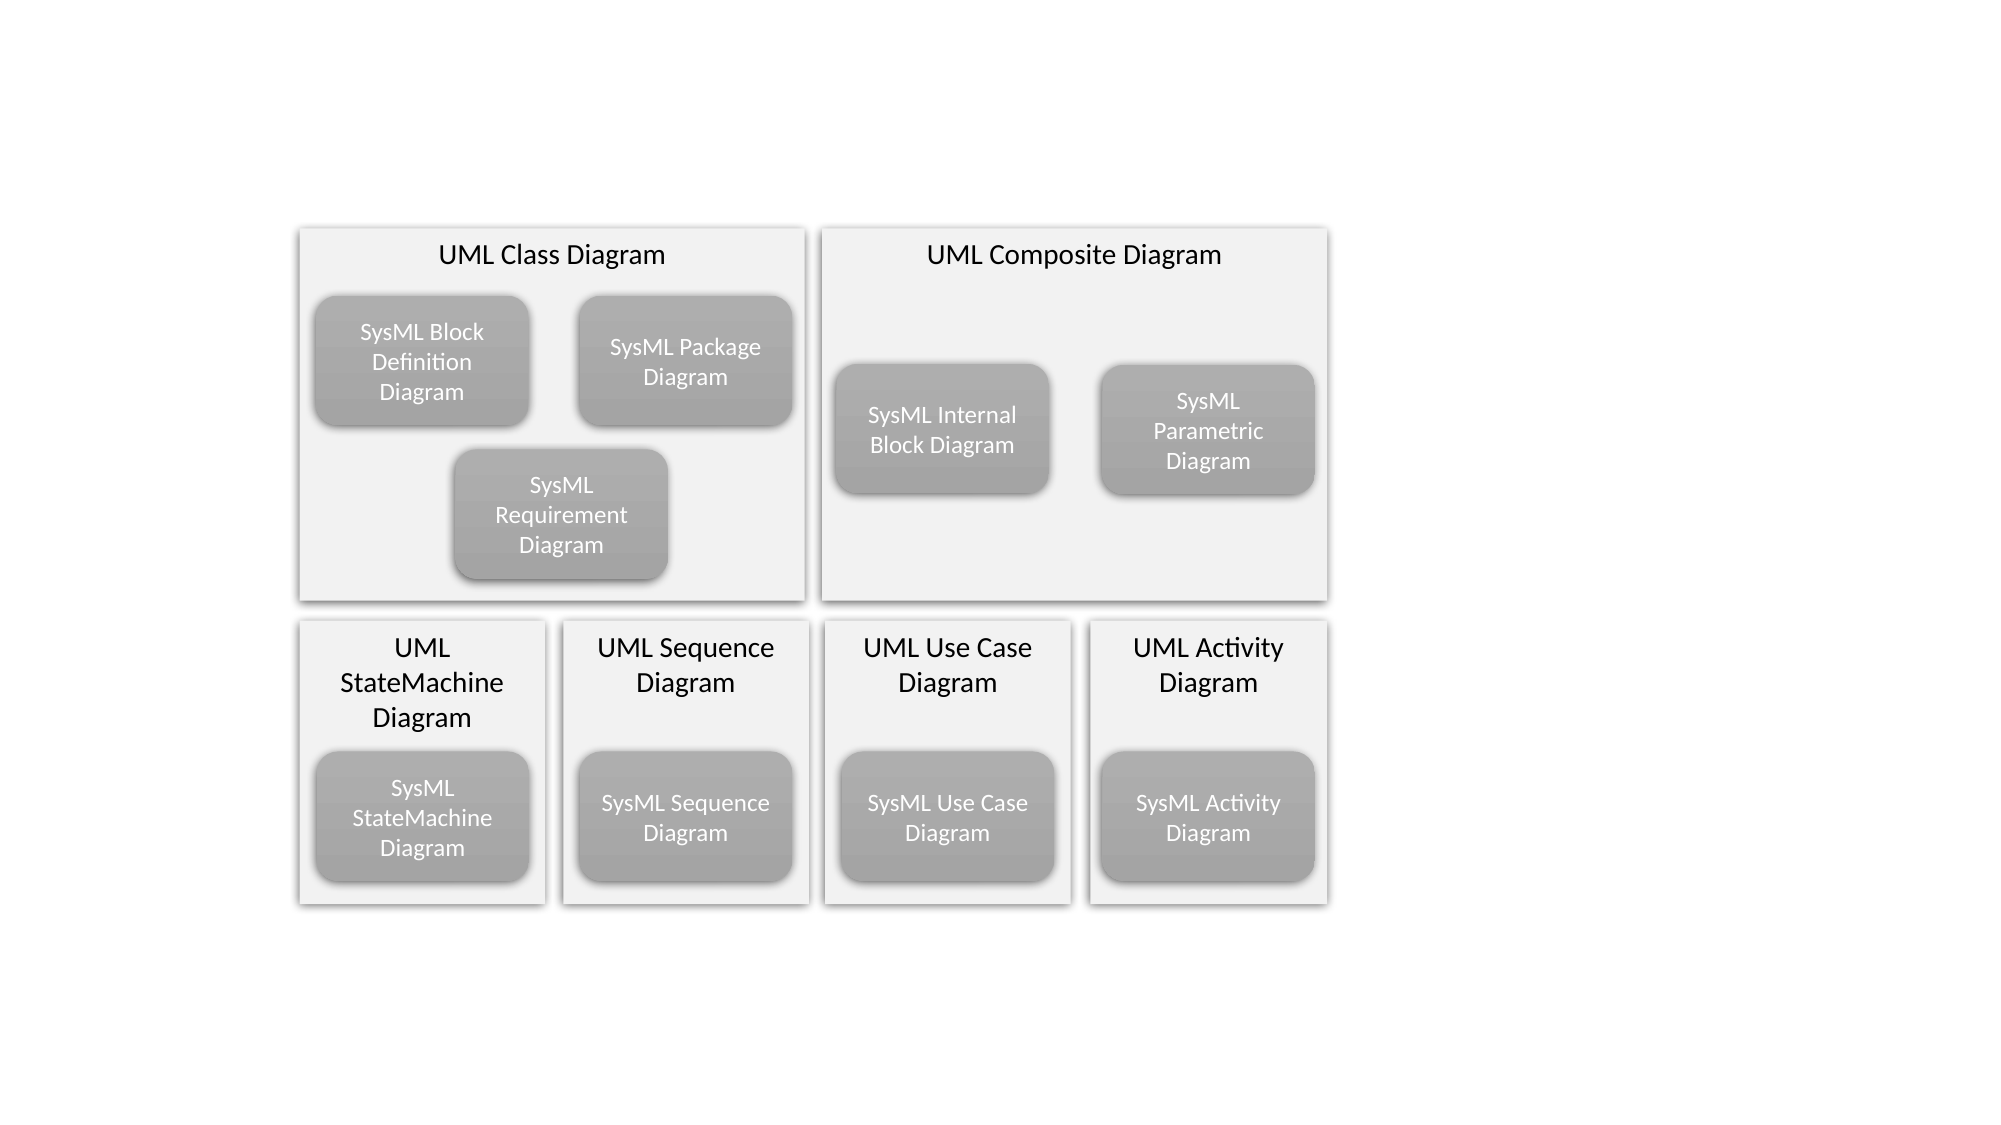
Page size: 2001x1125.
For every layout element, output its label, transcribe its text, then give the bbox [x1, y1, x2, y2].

text_box SysML Activity Diagram [1102, 751, 1315, 881]
text_box SysML Block Definition Diagram [315, 295, 529, 425]
text_box SysML Requirement Diagram [455, 449, 669, 579]
text_box SysML Use Case Diagram [841, 751, 1055, 881]
text_box UML Activity Diagram [1090, 620, 1328, 905]
text_box SysML Parametric Diagram [1102, 364, 1315, 495]
text_box UML Use Case Diagram [825, 620, 1071, 905]
text_box SysML Internal Block Diagram [836, 363, 1050, 494]
text_box SysML Package Diagram [579, 295, 793, 425]
text_box UML Composite Diagram [822, 228, 1328, 601]
text_box UML StateMachine Diagram [299, 620, 546, 905]
text_box UML Sequence Diagram [563, 620, 809, 905]
text_box SysML StateMachine Diagram [316, 751, 530, 881]
text_box SysML Sequence Diagram [579, 751, 793, 881]
text_box UML Class Diagram [299, 228, 805, 601]
